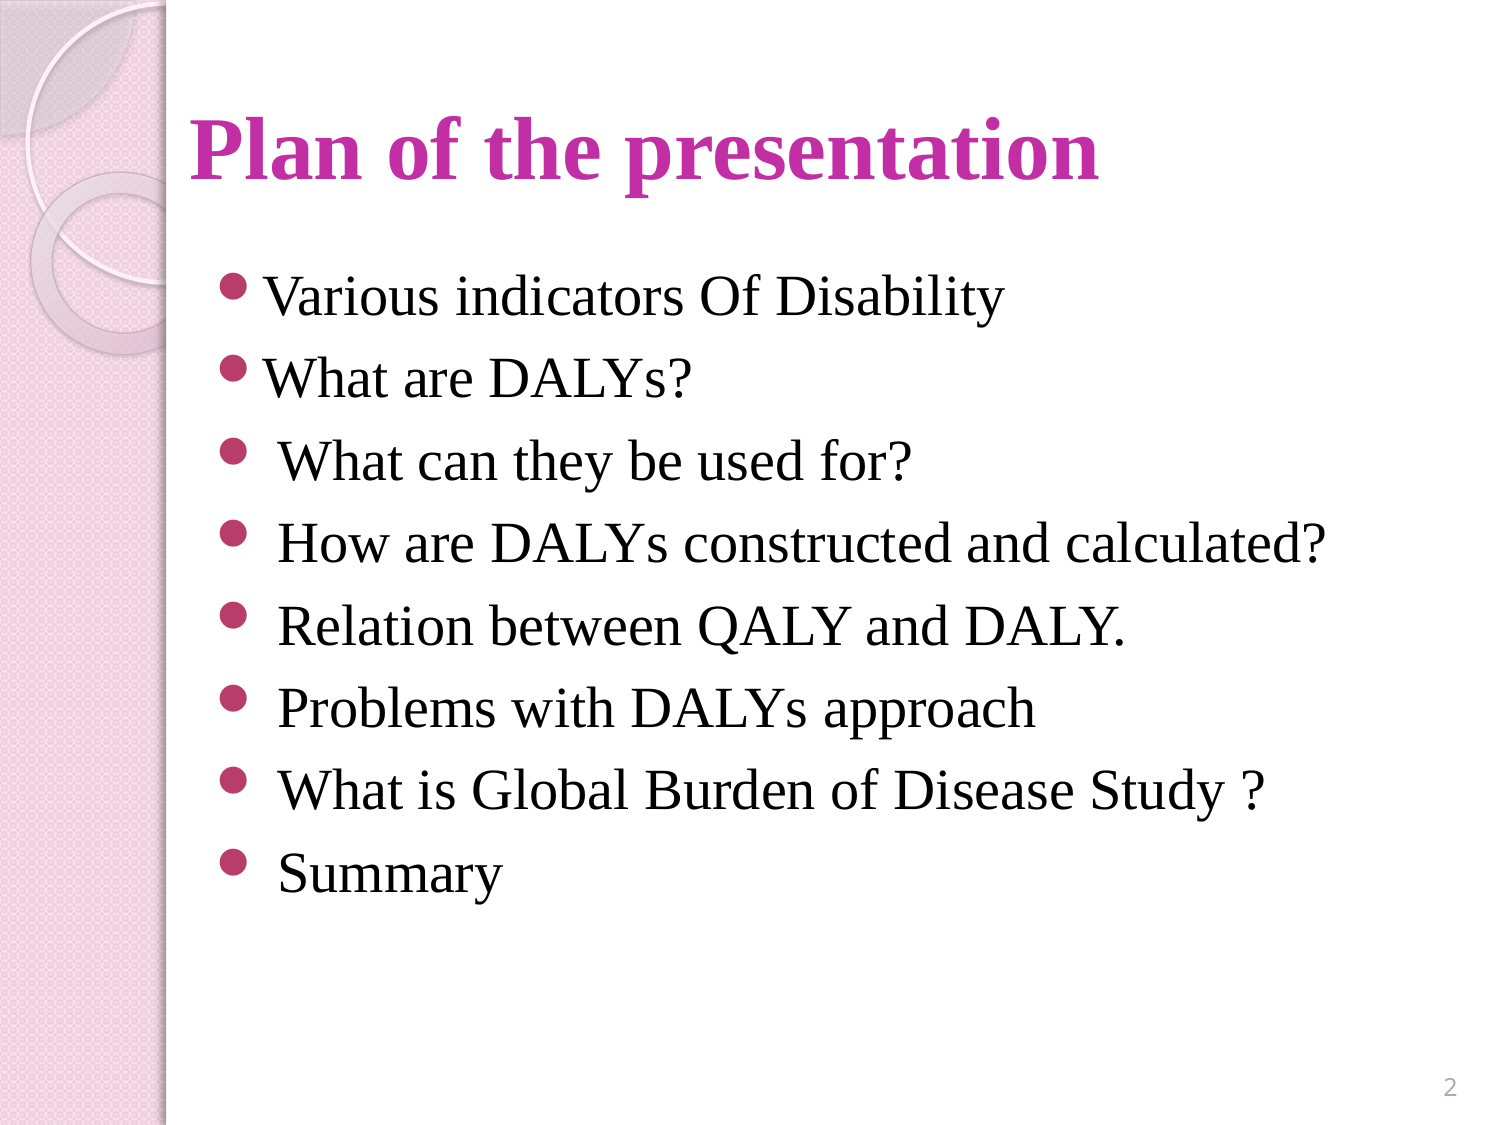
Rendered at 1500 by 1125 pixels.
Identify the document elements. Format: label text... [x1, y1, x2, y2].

slide_number 2 [1413, 1034, 1488, 1113]
list Various indicators Of Disability What are DALYs? What can they be used for? How are DALYs constructed and calculated? Relation between QALY and DALY. Problems with DALYs approach What is Global Burden of Disease Study ? Summary [187, 249, 1388, 925]
title Plan of the presentation [174, 50, 1388, 238]
